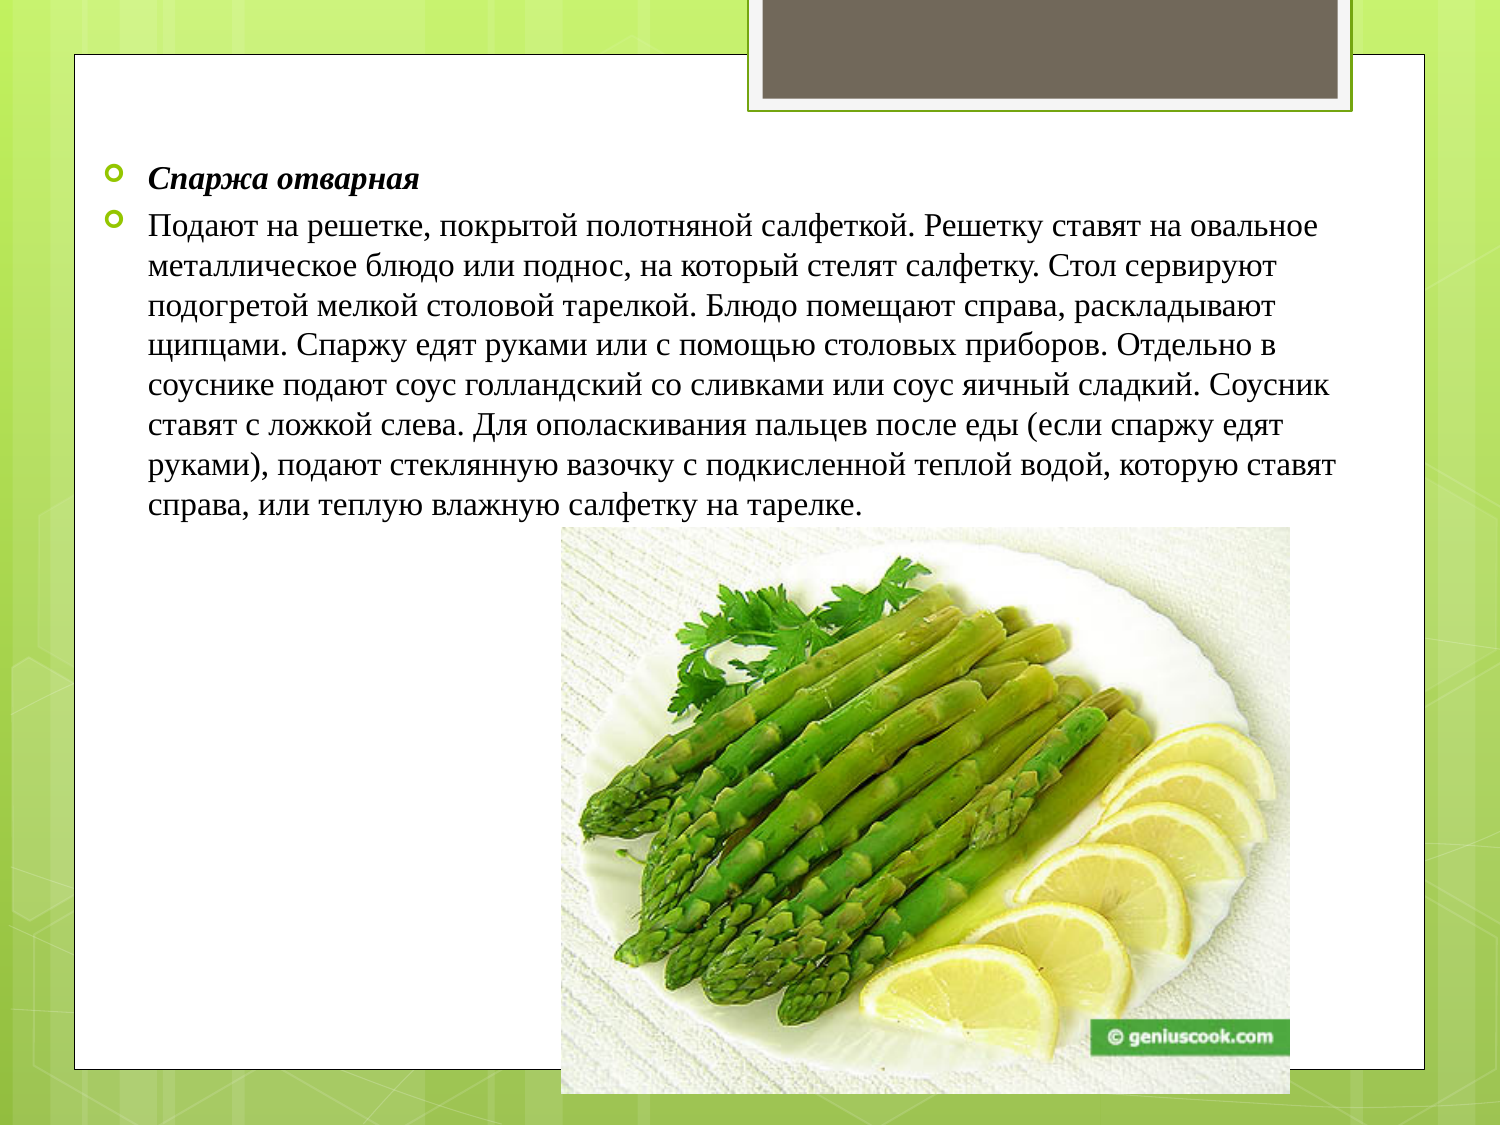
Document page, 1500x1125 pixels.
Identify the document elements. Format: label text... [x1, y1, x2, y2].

list Спаржа отварная Подают на решетке, покрытой по­лотняной салфеткой. Решетку ставят на овальное металлическое блюдо или поднос, на который стелят салфетку. Стол сервируют подогретой мелкой столовой тарелкой. Блюдо по­мещают справа, раскладывают щипцами. Спаржу едят рука­ми или с помощью столовых приборов. Отдельно в соуснике подают соус голландский со сливками или соус яичный сладкий. Соусник ставят с ложкой слева. Для ополаскивания пальцев после еды (если спаржу едят руками), подают стеклянную вазочку с подкисленной теплой водой, которую ставят справа, или теплую влажную салфетку на тарелке. [76, 149, 1412, 1059]
picture [560, 526, 1290, 1094]
